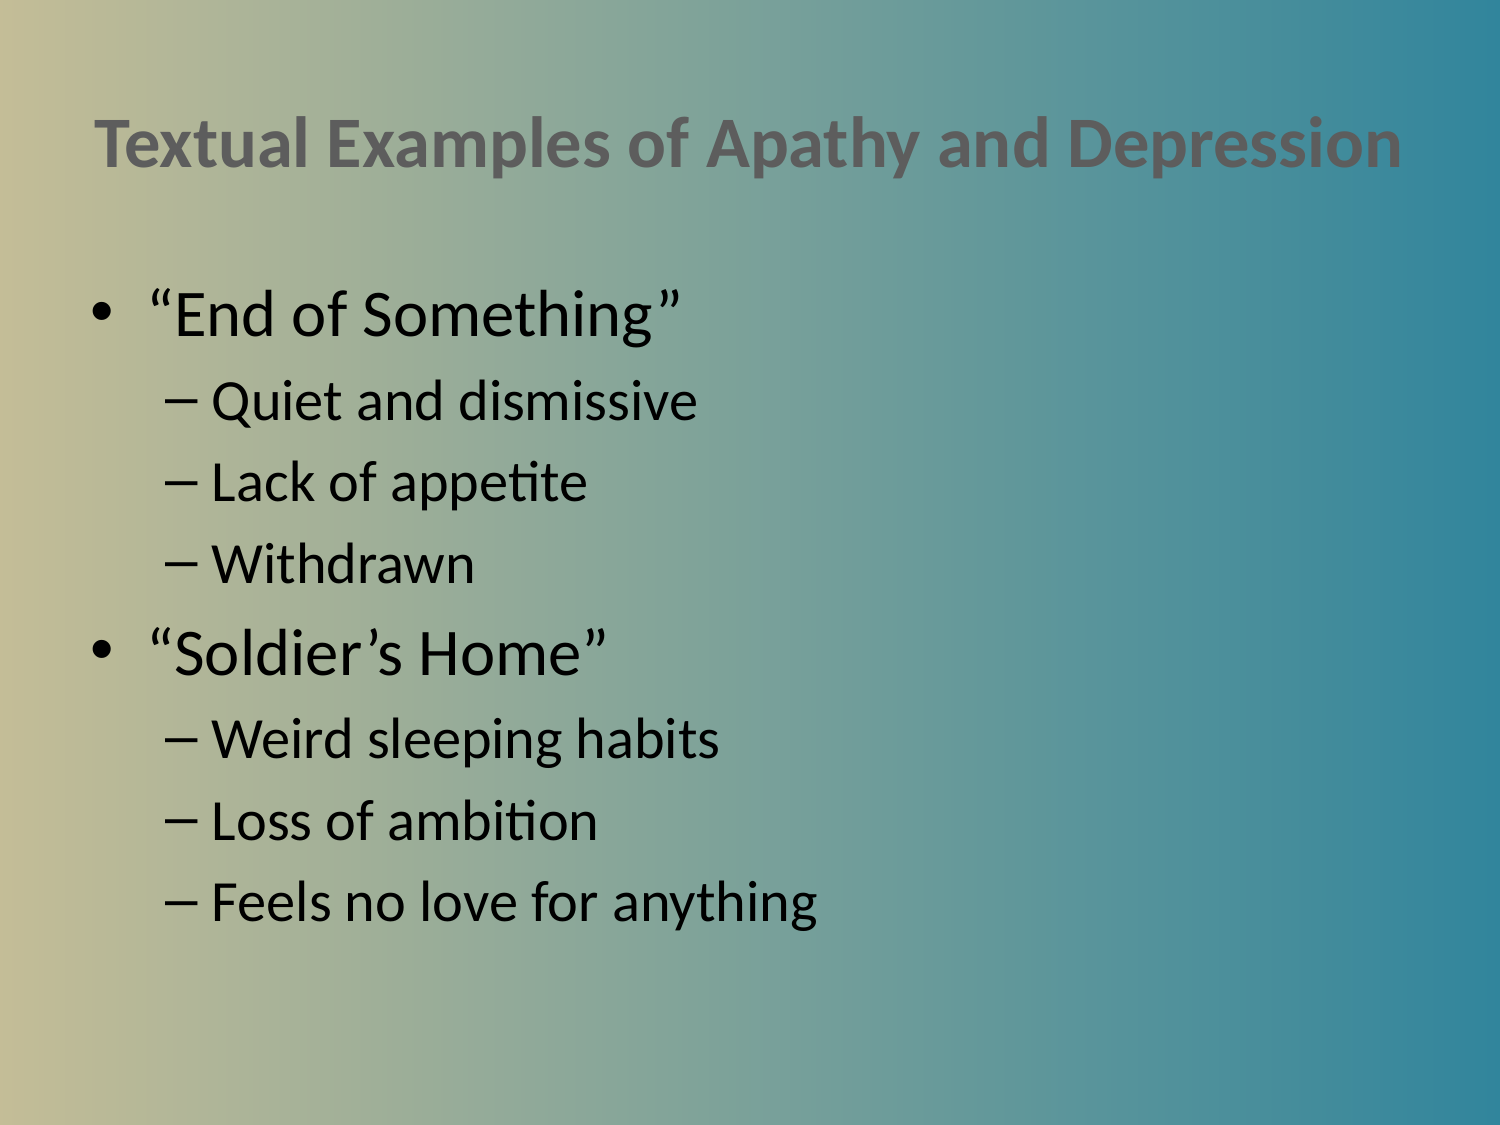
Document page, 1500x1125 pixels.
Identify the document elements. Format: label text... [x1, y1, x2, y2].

title Textual Examples of Apathy and Depression [75, 45, 1425, 233]
list “End of Something” Quiet and dismissive Lack of appetite Withdrawn “Soldier’s Home” Weird sleeping habits Loss of ambition Feels no love for anything [75, 262, 1425, 1054]
